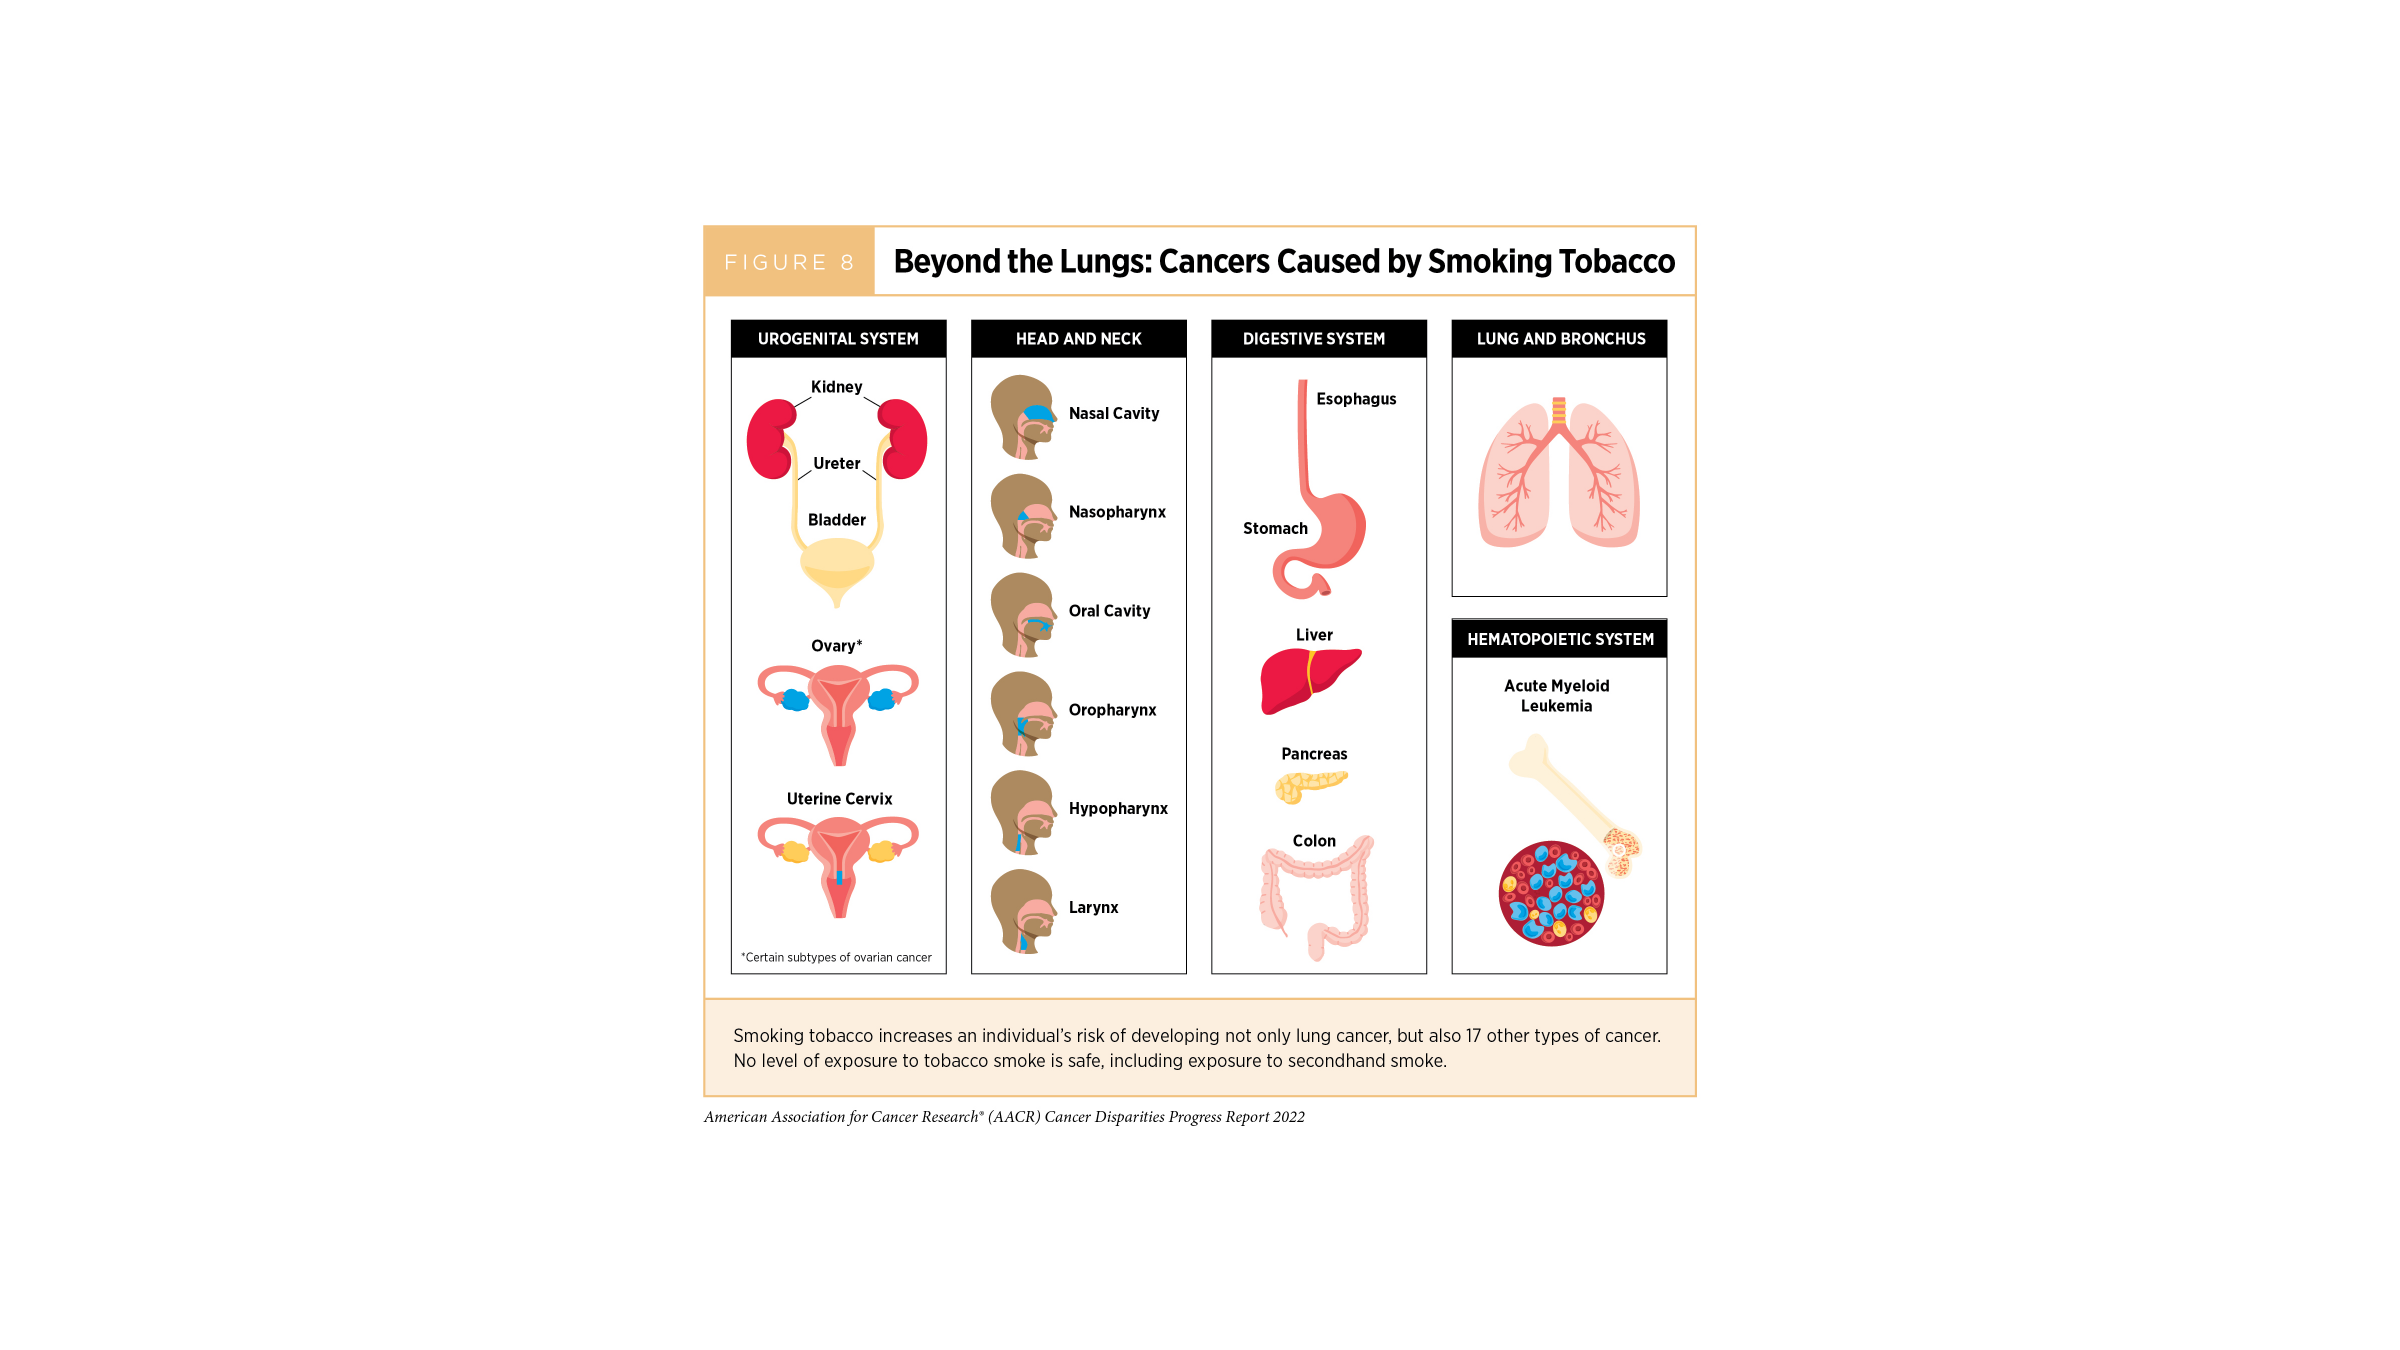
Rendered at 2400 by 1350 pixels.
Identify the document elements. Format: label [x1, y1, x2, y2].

picture [684, 206, 1716, 1144]
